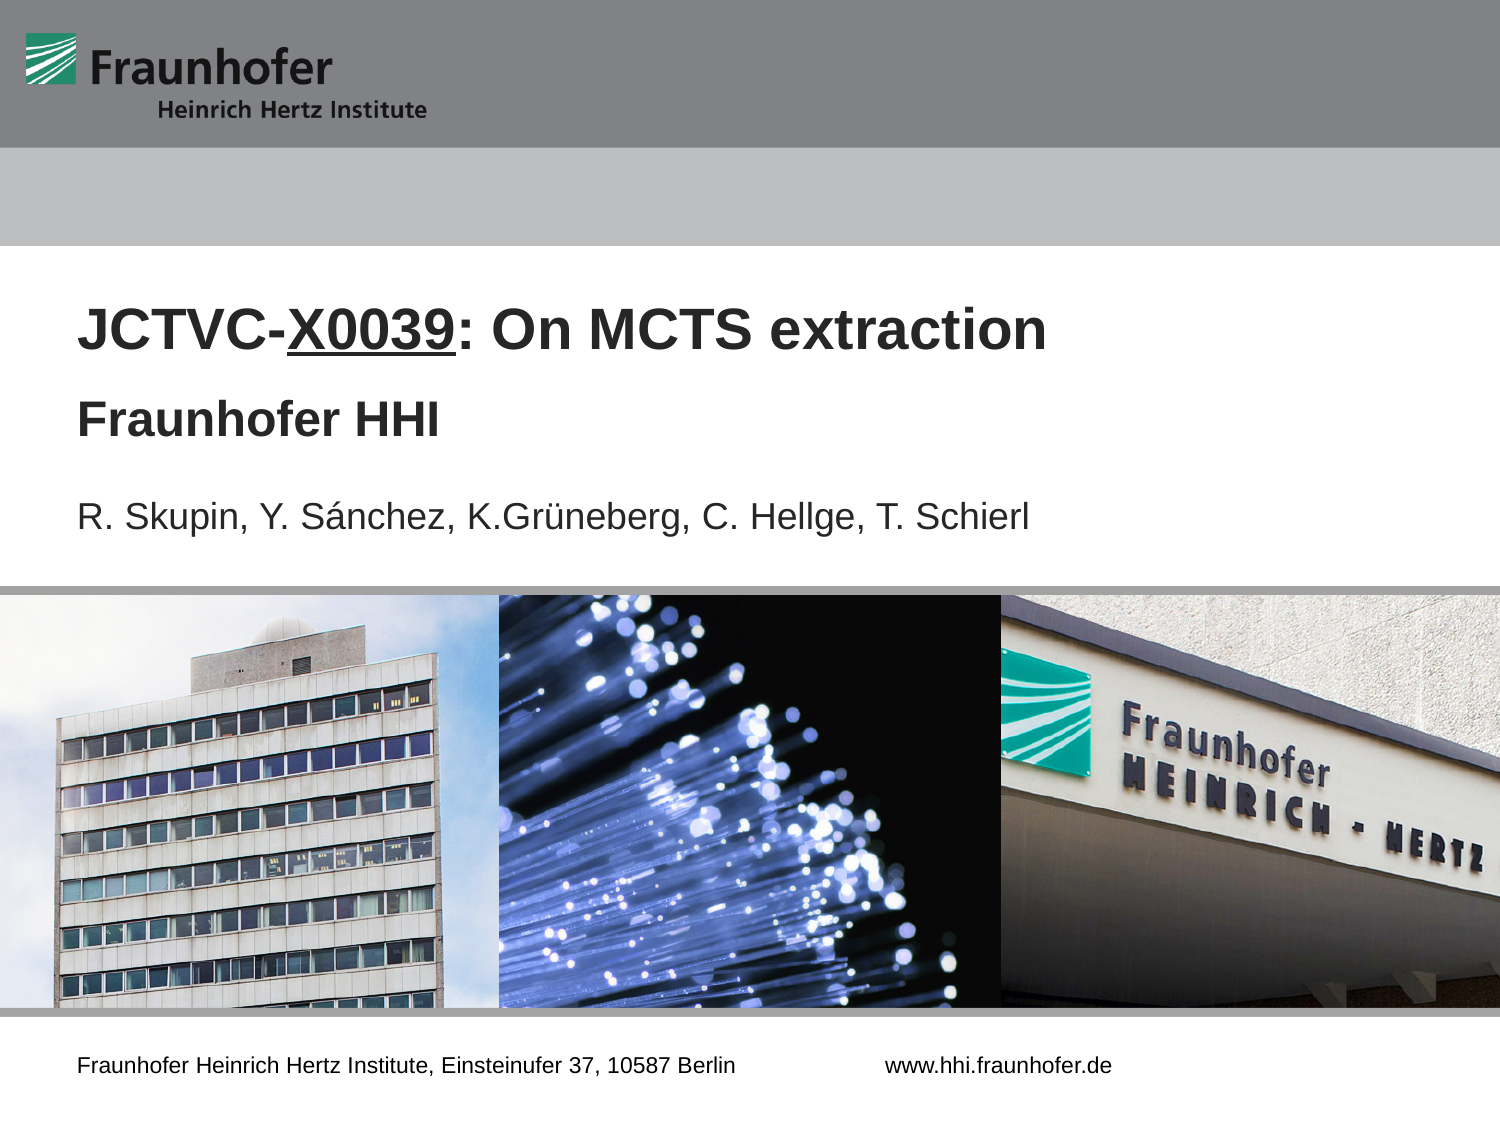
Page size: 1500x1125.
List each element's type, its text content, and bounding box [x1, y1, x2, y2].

list JCTVC-X0039: On MCTS extraction [76, 290, 1471, 362]
list R. Skupin, Y. Sánchez, K.Grüneberg, C. Hellge, T. Schierl [76, 491, 1471, 538]
list Fraunhofer HHI [76, 386, 1471, 448]
picture [26, 33, 427, 118]
picture [0, 595, 1500, 1007]
